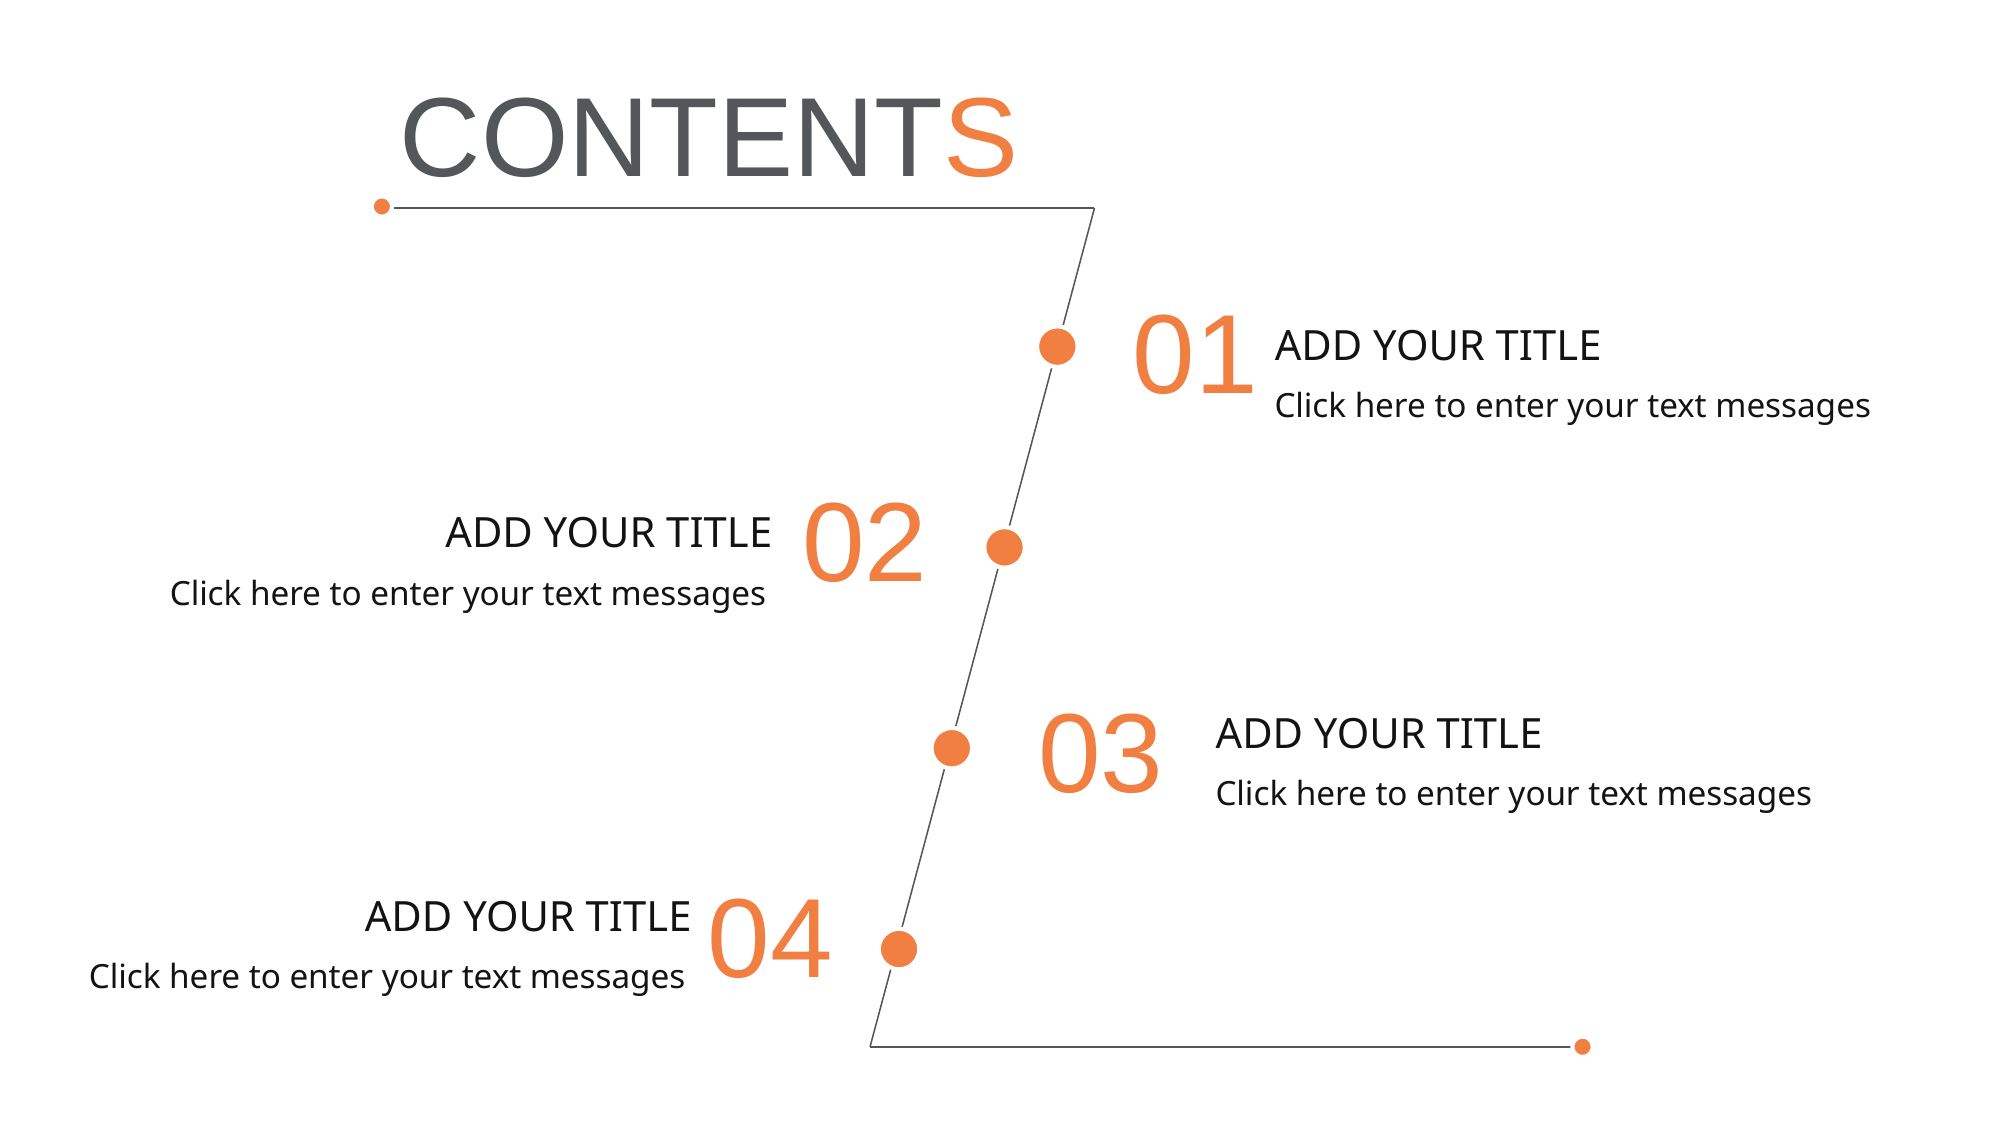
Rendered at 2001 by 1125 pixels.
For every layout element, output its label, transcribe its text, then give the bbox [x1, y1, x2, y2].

text_box ADD YOUR TITLE [1200, 699, 1558, 764]
text_box 02 [787, 462, 864, 612]
text_box ADD YOUR TITLE [1260, 311, 1617, 376]
text_box ADD YOUR TITLE [349, 882, 707, 948]
text_box Click here to enter your text messages [68, 948, 707, 1003]
text_box [369, 194, 395, 219]
text_box ADD YOUR TITLE [430, 498, 788, 564]
text_box 01 [1118, 273, 1296, 424]
text_box Click here to enter your text messages [149, 564, 788, 619]
text_box CONTENTS [385, 56, 1034, 207]
text_box Click here to enter your text messages [1259, 376, 1898, 432]
text_box [1570, 1034, 1595, 1059]
text_box 04 [692, 857, 864, 1008]
text_box 03 [1099, 672, 1201, 823]
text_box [869, 214, 1095, 1046]
text_box Click here to enter your text messages [1200, 764, 1839, 820]
